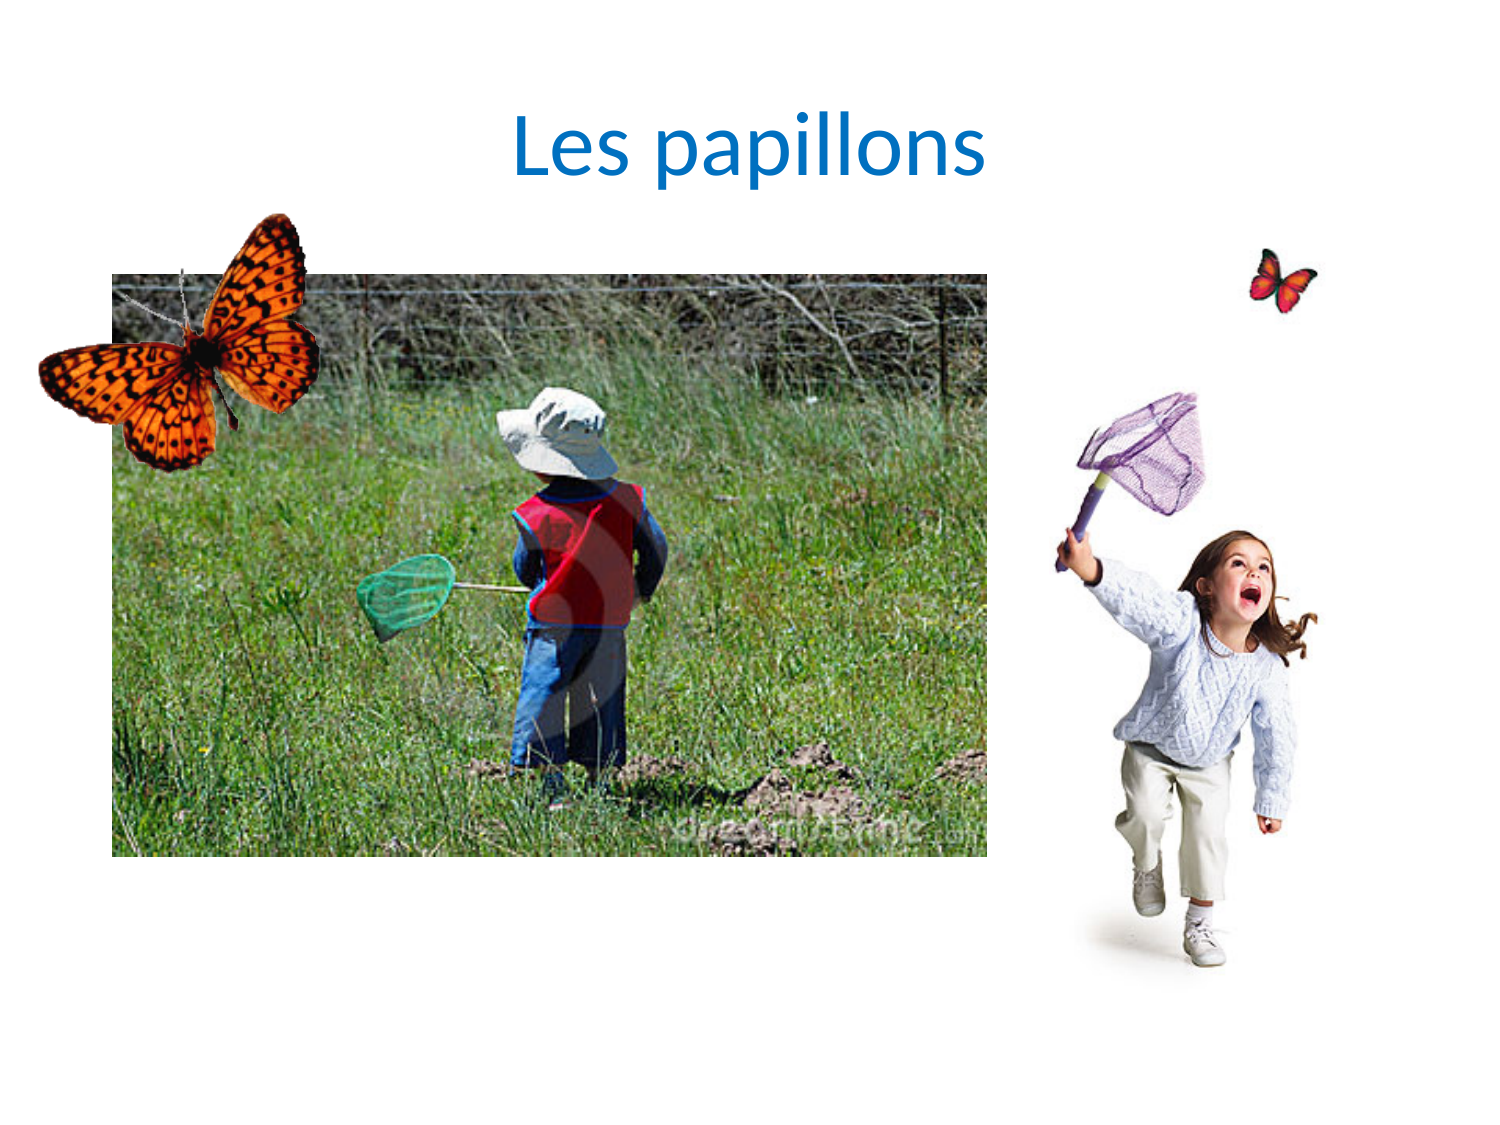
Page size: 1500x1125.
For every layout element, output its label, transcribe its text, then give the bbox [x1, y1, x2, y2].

title Les papillons [75, 45, 1425, 233]
picture [37, 212, 1457, 1054]
